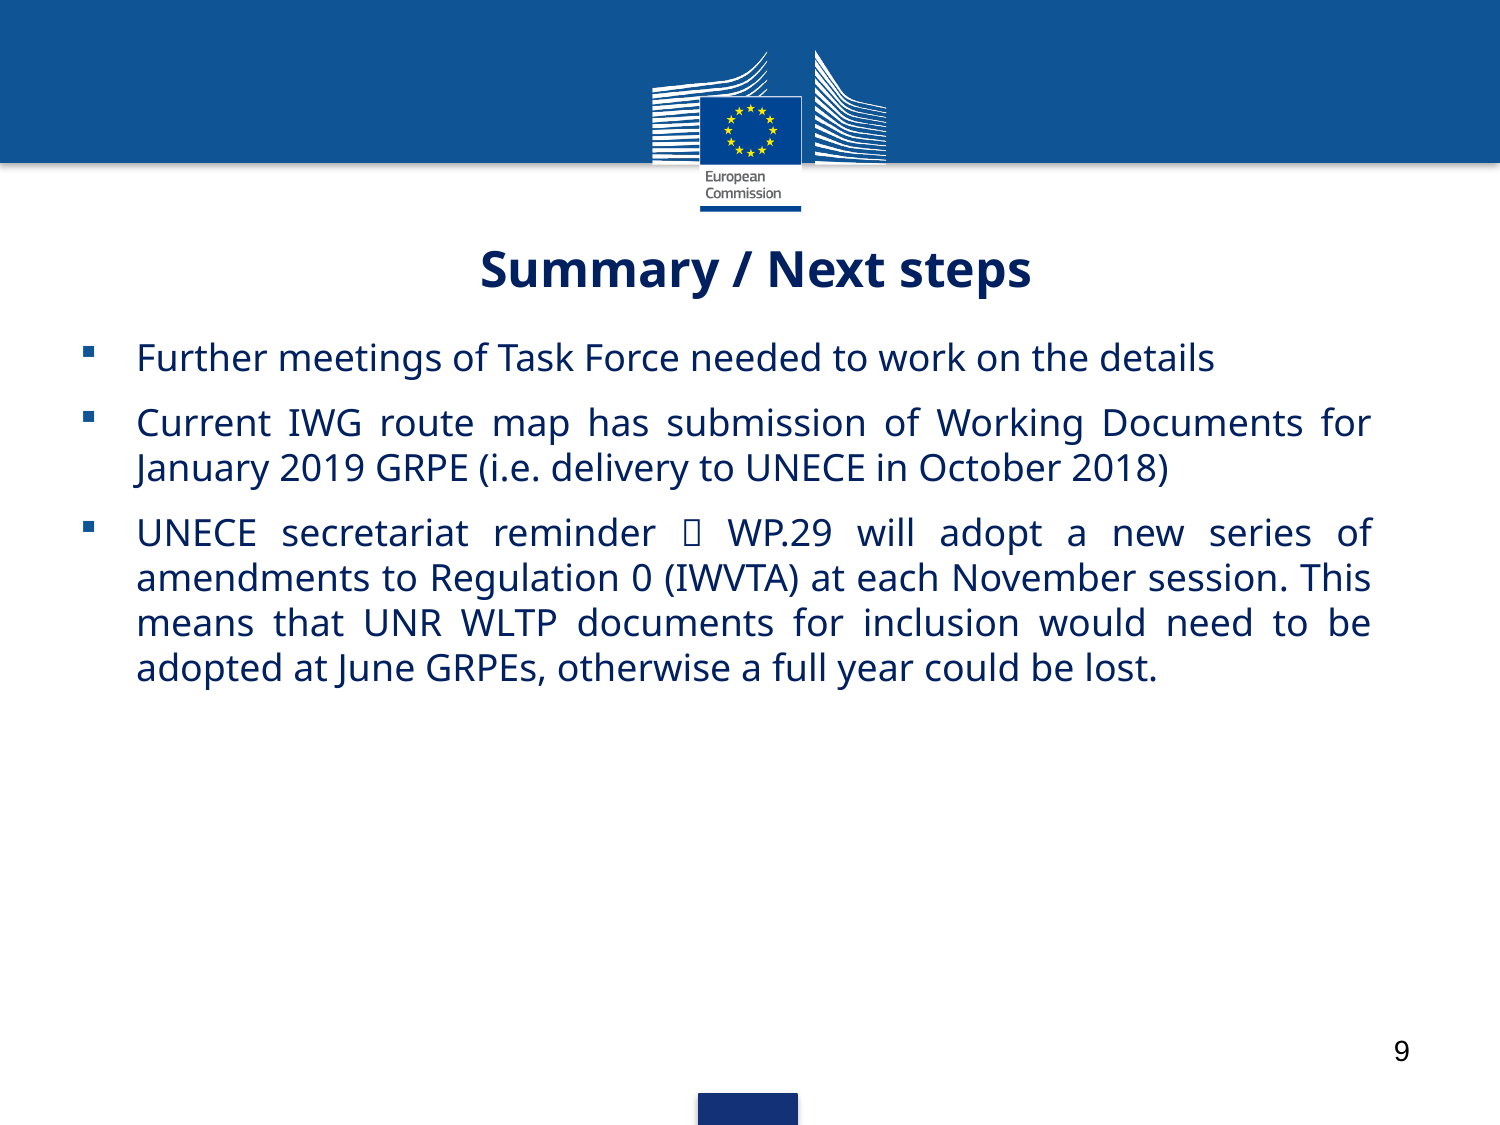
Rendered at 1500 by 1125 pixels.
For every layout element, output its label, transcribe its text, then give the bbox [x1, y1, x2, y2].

title Summary / Next steps [41, 219, 1471, 315]
slide_number 9 [1074, 1024, 1426, 1103]
list Further meetings of Task Force needed to work on the details Current IWG route map has submission of Working Documents for January 2019 GRPE (i.e. delivery to UNECE in October 2018) UNECE secretariat reminder  WP.29 will adopt a new series of amendments to Regulation 0 (IWVTA) at each November session. This means that UNR WLTP documents for inclusion would need to be adopted at June GRPEs, otherwise a full year could be lost. [64, 326, 1388, 1071]
